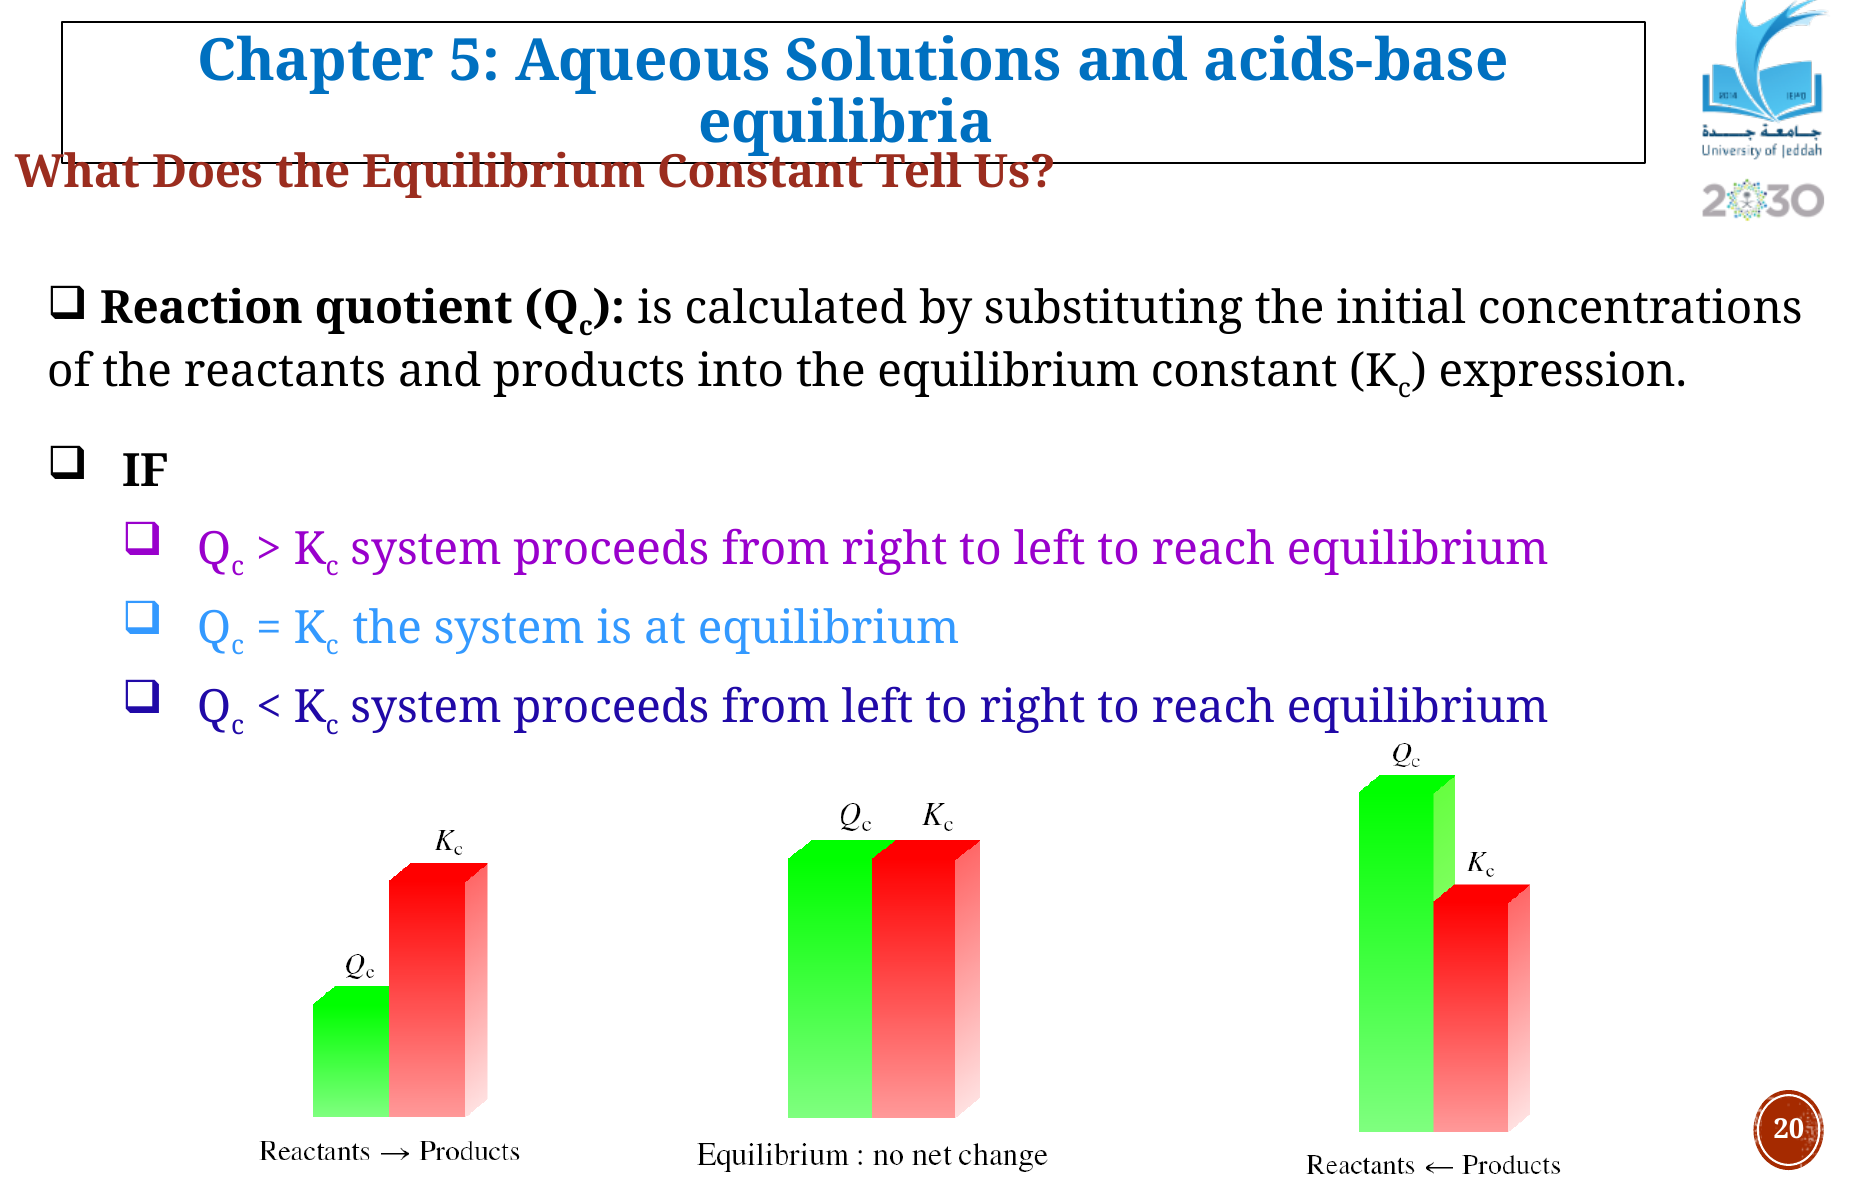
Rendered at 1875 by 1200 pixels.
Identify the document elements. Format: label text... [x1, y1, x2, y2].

picture [232, 824, 547, 1186]
slide_number 20 [1739, 1097, 1838, 1162]
text_box IF Qc > Kc system proceeds from right to left to reach equilibrium Qc = Kc the system is at equilibrium Qc < Kc system proceeds from left to right to reach equilibrium [32, 439, 1633, 742]
text_box Chapter 5: Aqueous Solutions and acids-base equilibria [61, 21, 1646, 164]
picture [675, 793, 1064, 1186]
text_box Reaction quotient (Qc): is calculated by substituting the initial concentrations of the reactants and products into the equilibrium constant (Kc) expression. [32, 270, 1841, 411]
picture [1681, 0, 1846, 227]
text_box What Does the Equilibrium Constant Tell Us? [0, 134, 1092, 205]
picture [1285, 738, 1568, 1193]
